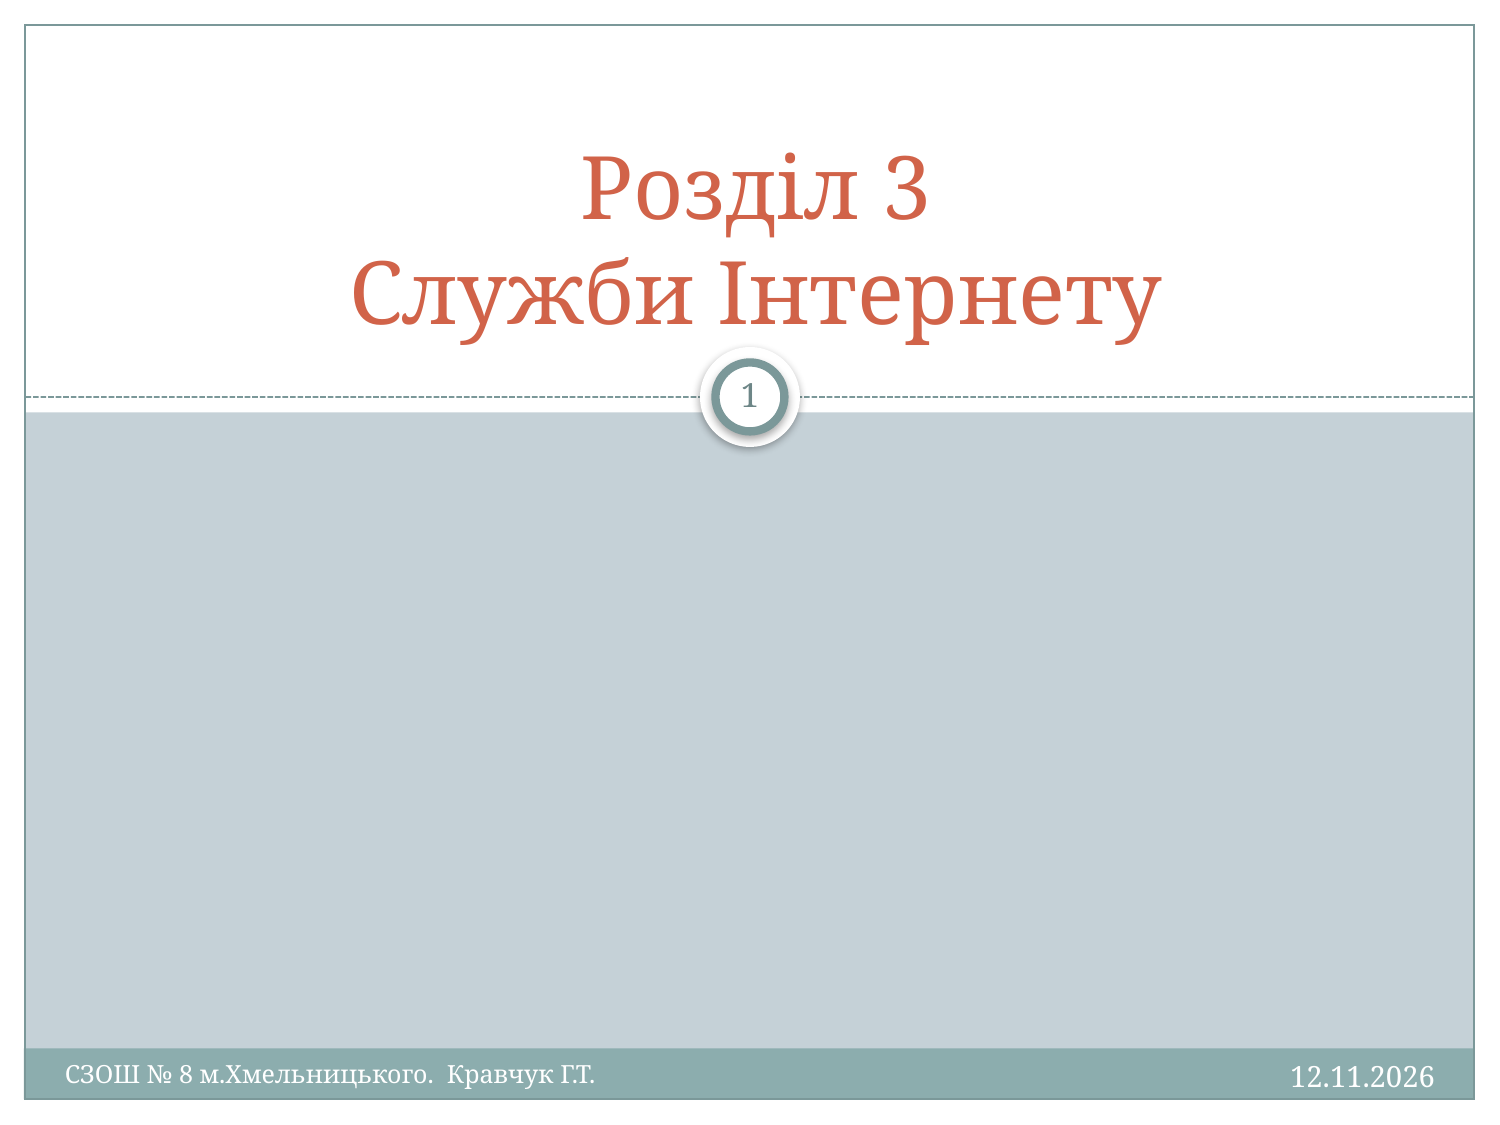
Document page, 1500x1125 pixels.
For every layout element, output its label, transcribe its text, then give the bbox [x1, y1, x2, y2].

slide_number 1 [712, 360, 788, 434]
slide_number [950, 1050, 1450, 1111]
footer СЗОШ № 8 м.Хмельницького. Кравчук Г.Т. [50, 1051, 704, 1112]
title Розділ 3 Служби Інтернету [46, 62, 1465, 350]
